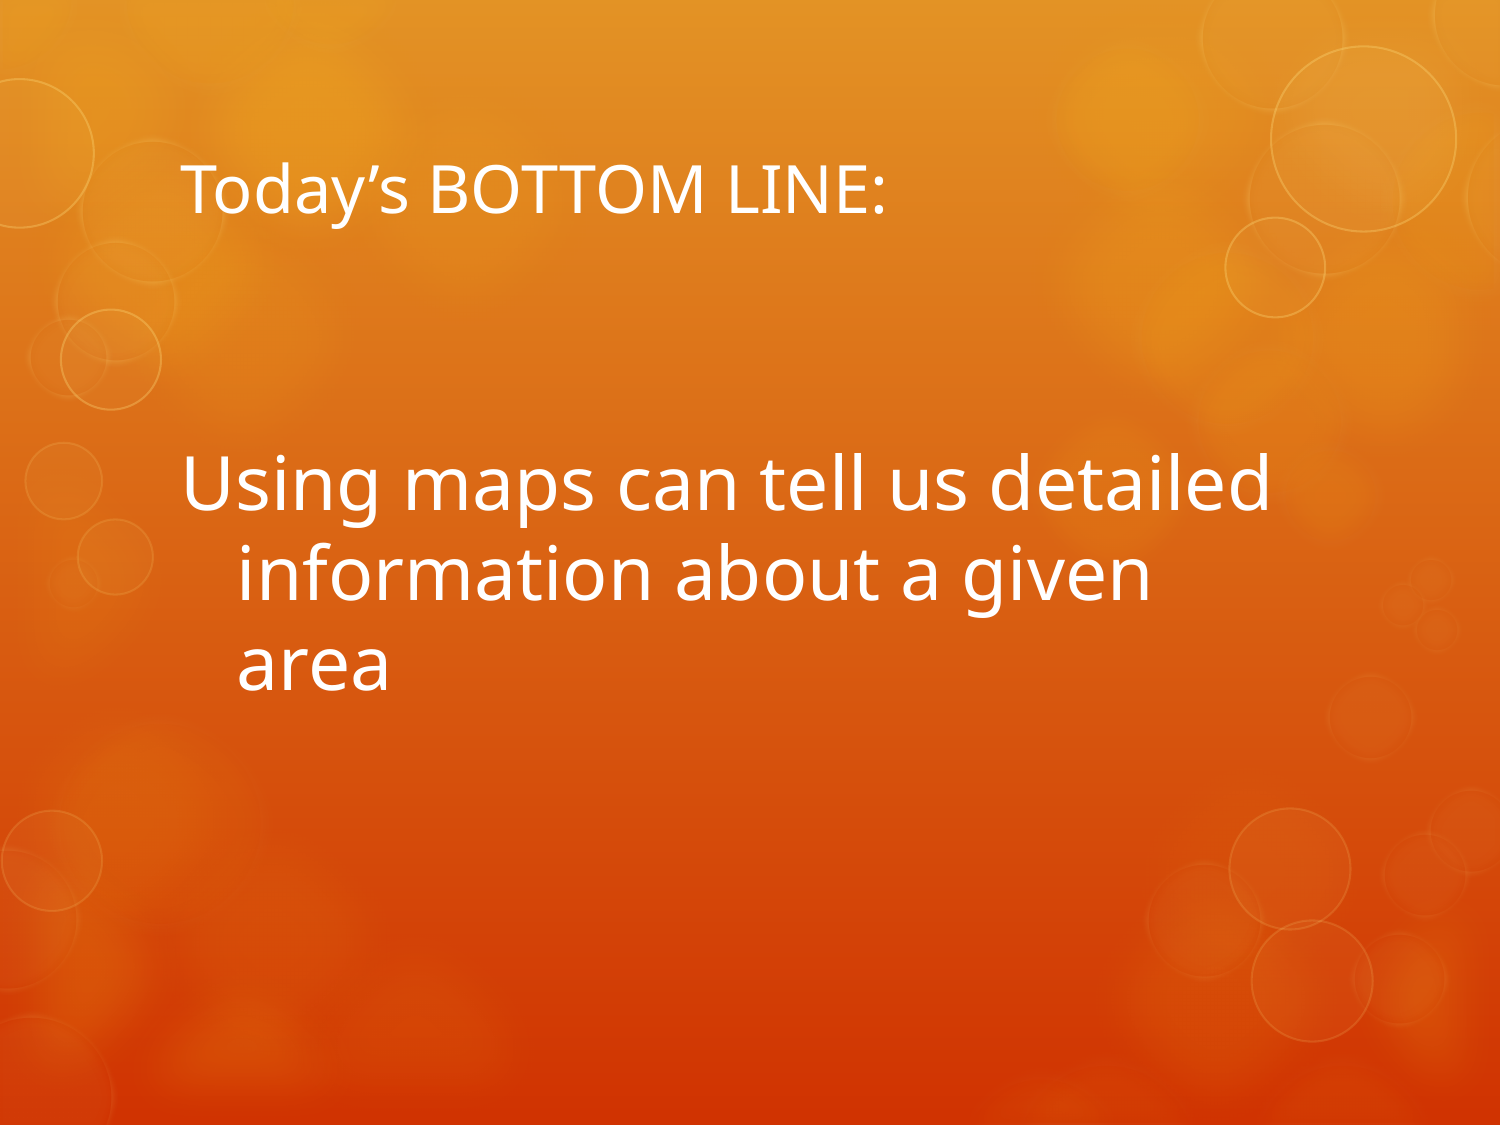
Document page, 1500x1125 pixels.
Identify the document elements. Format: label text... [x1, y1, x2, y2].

title Today’s BOTTOM LINE: [165, 110, 1335, 263]
list Using maps can tell us detailed information about a given area [165, 296, 1335, 962]
